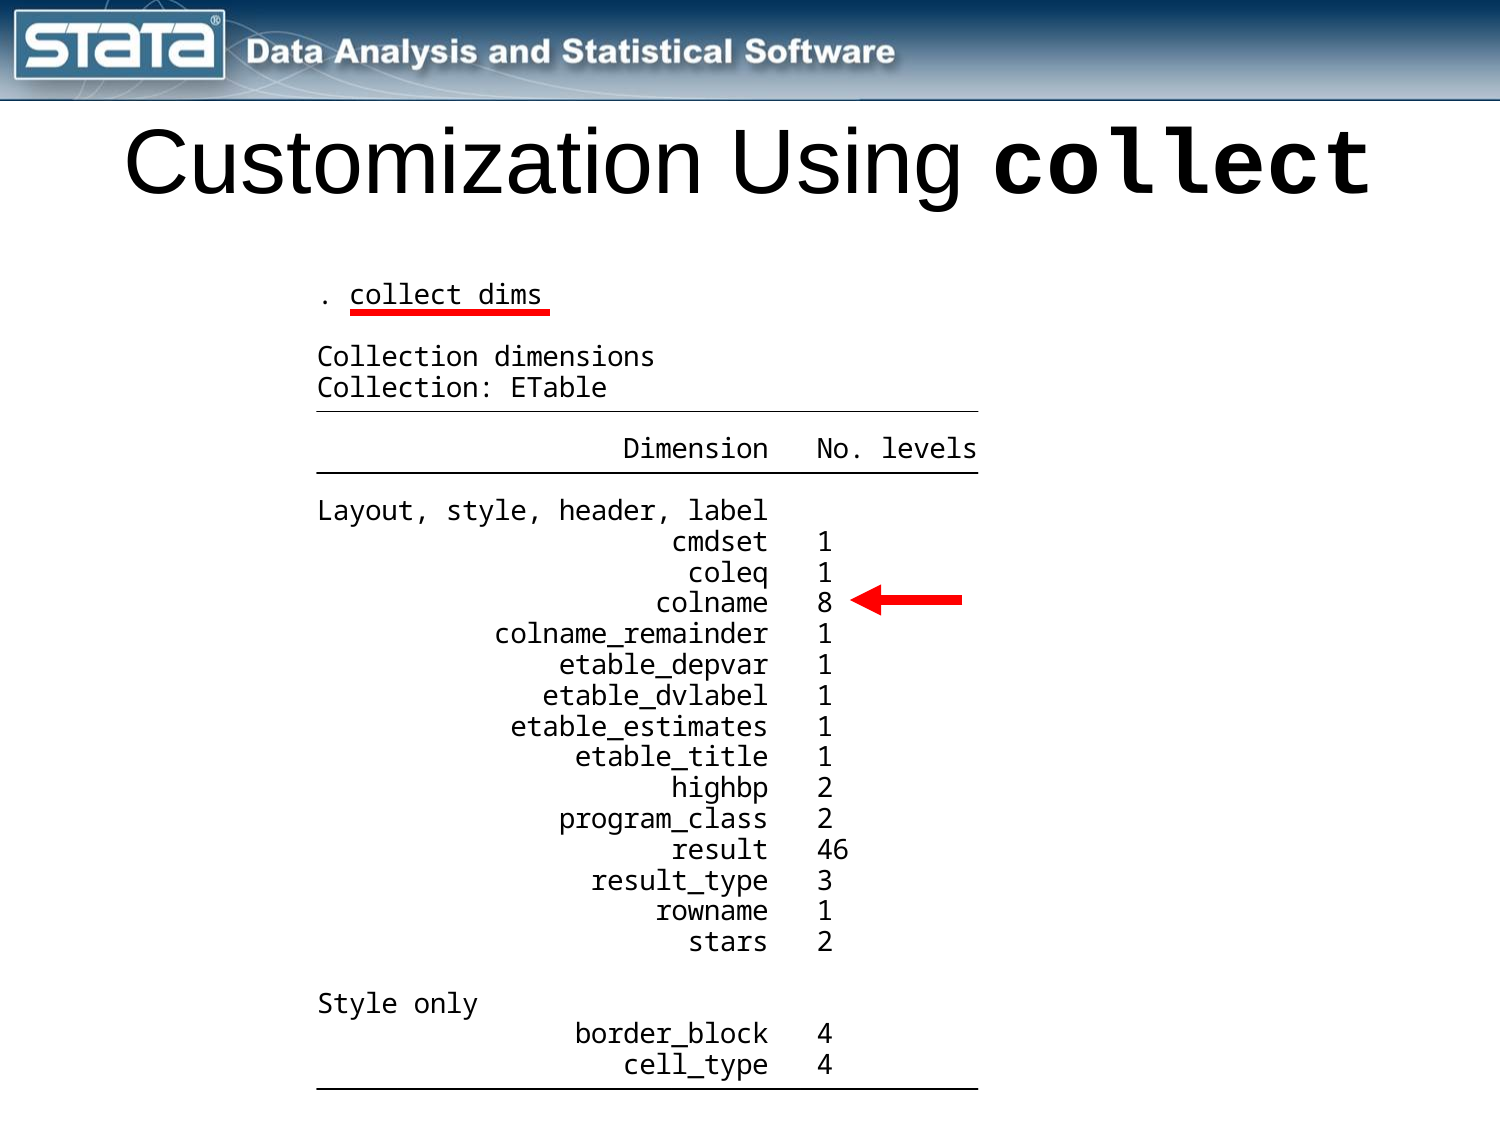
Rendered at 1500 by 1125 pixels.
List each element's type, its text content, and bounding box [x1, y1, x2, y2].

picture [0, 0, 1500, 102]
picture [312, 274, 1026, 1107]
title Customization Using collect [0, 108, 1500, 213]
